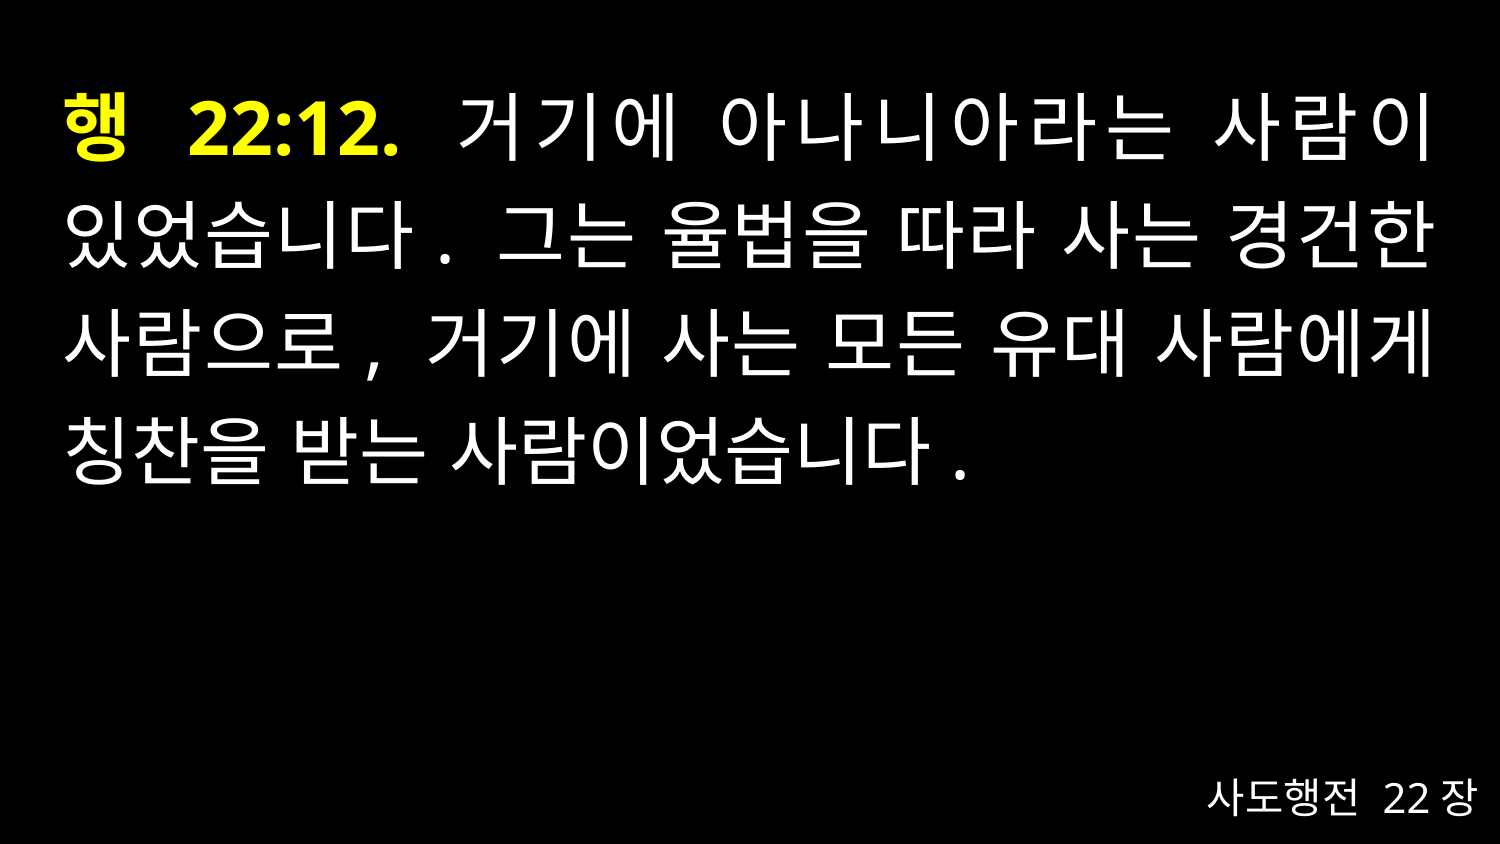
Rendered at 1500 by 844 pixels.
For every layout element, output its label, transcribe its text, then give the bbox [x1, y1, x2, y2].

title 행 22:12. 거기에 아나니아라는 사람이 있었습니다. 그는 율법을 따라 사는 경건한 사람으로, 거기에 사는 모든 유대 사람에게 칭찬을 받는 사람이었습니다. [0, 0, 1500, 844]
subtitle 사도행전 22장 [916, 770, 1500, 844]
